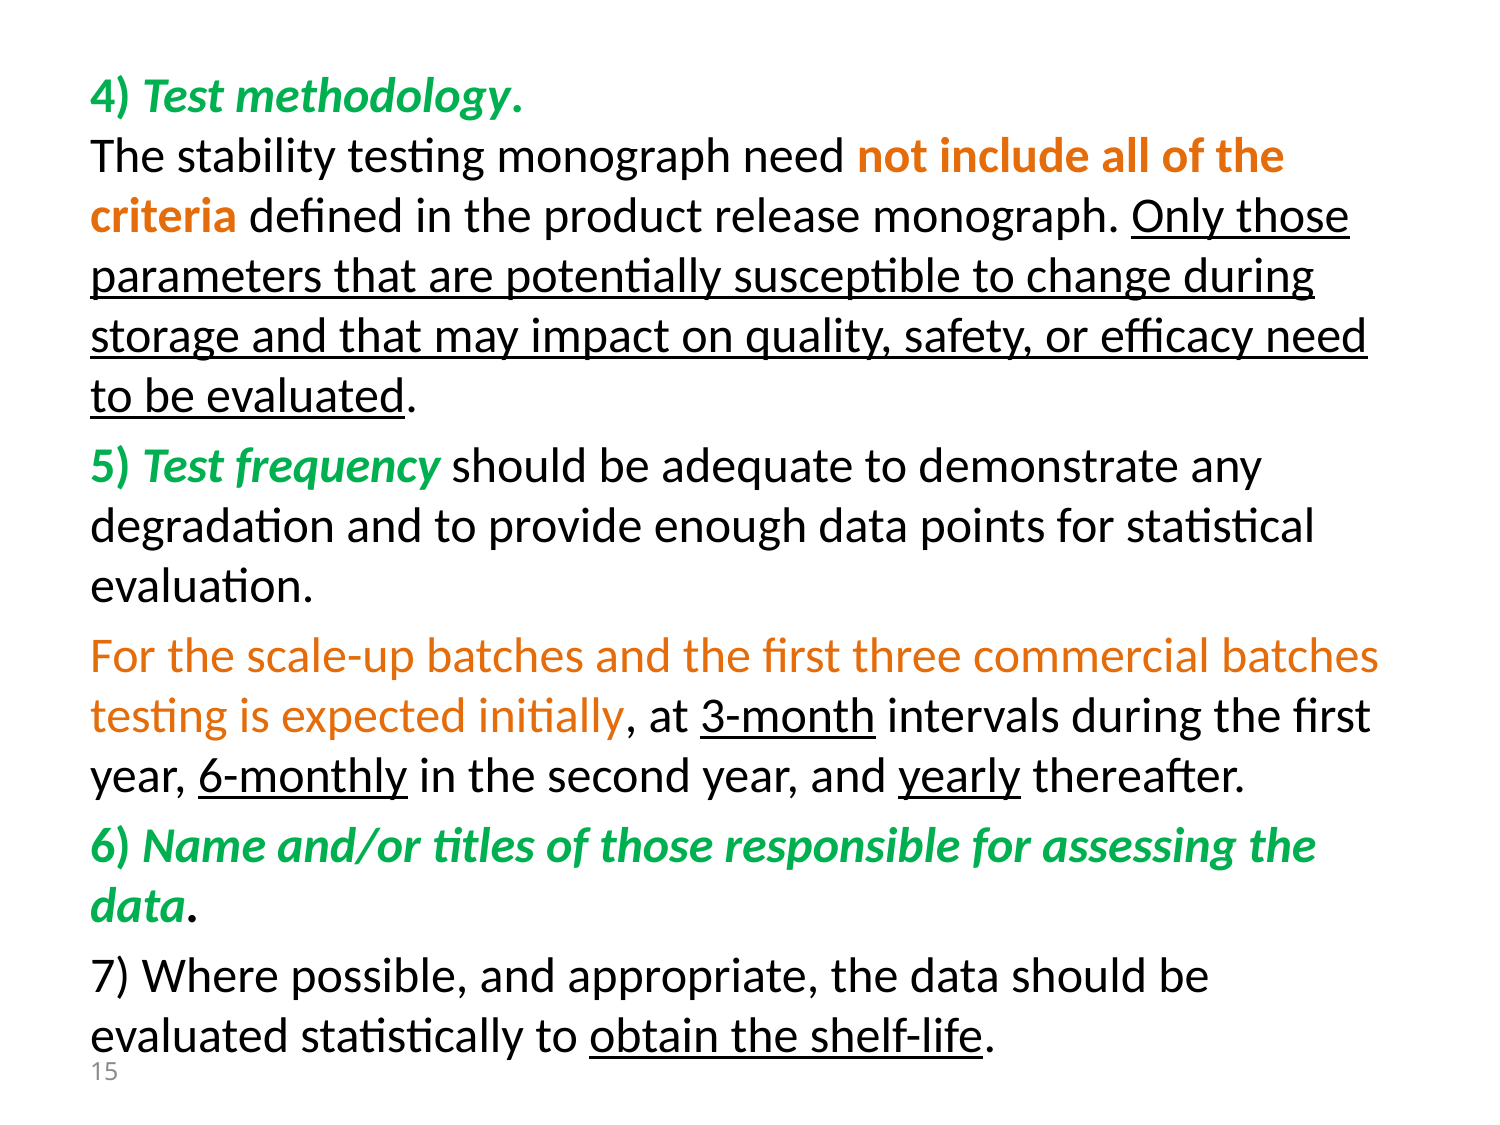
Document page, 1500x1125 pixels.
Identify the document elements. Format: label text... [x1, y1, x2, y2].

slide_number 15 [75, 1042, 425, 1103]
list 4) Test methodology. The stability testing monograph need not include all of the criteria defined in the product release monograph. Only those parameters that are potentially susceptible to change during storage and that may impact on quality, safety, or efficacy need to be evaluated. 5) Test frequency should be adequate to demonstrate any degradation and to provide enough data points for statistical evaluation. For the scale-up batches and the first three commercial batches testing is expected initially, at 3-month intervals during the first year, 6-monthly in the second year, and yearly thereafter. 6) Name and/or titles of those responsible for assessing the data. 7) Where possible, and appropriate, the data should be evaluated statistically to obtain the shelf-life. [75, 54, 1425, 1005]
